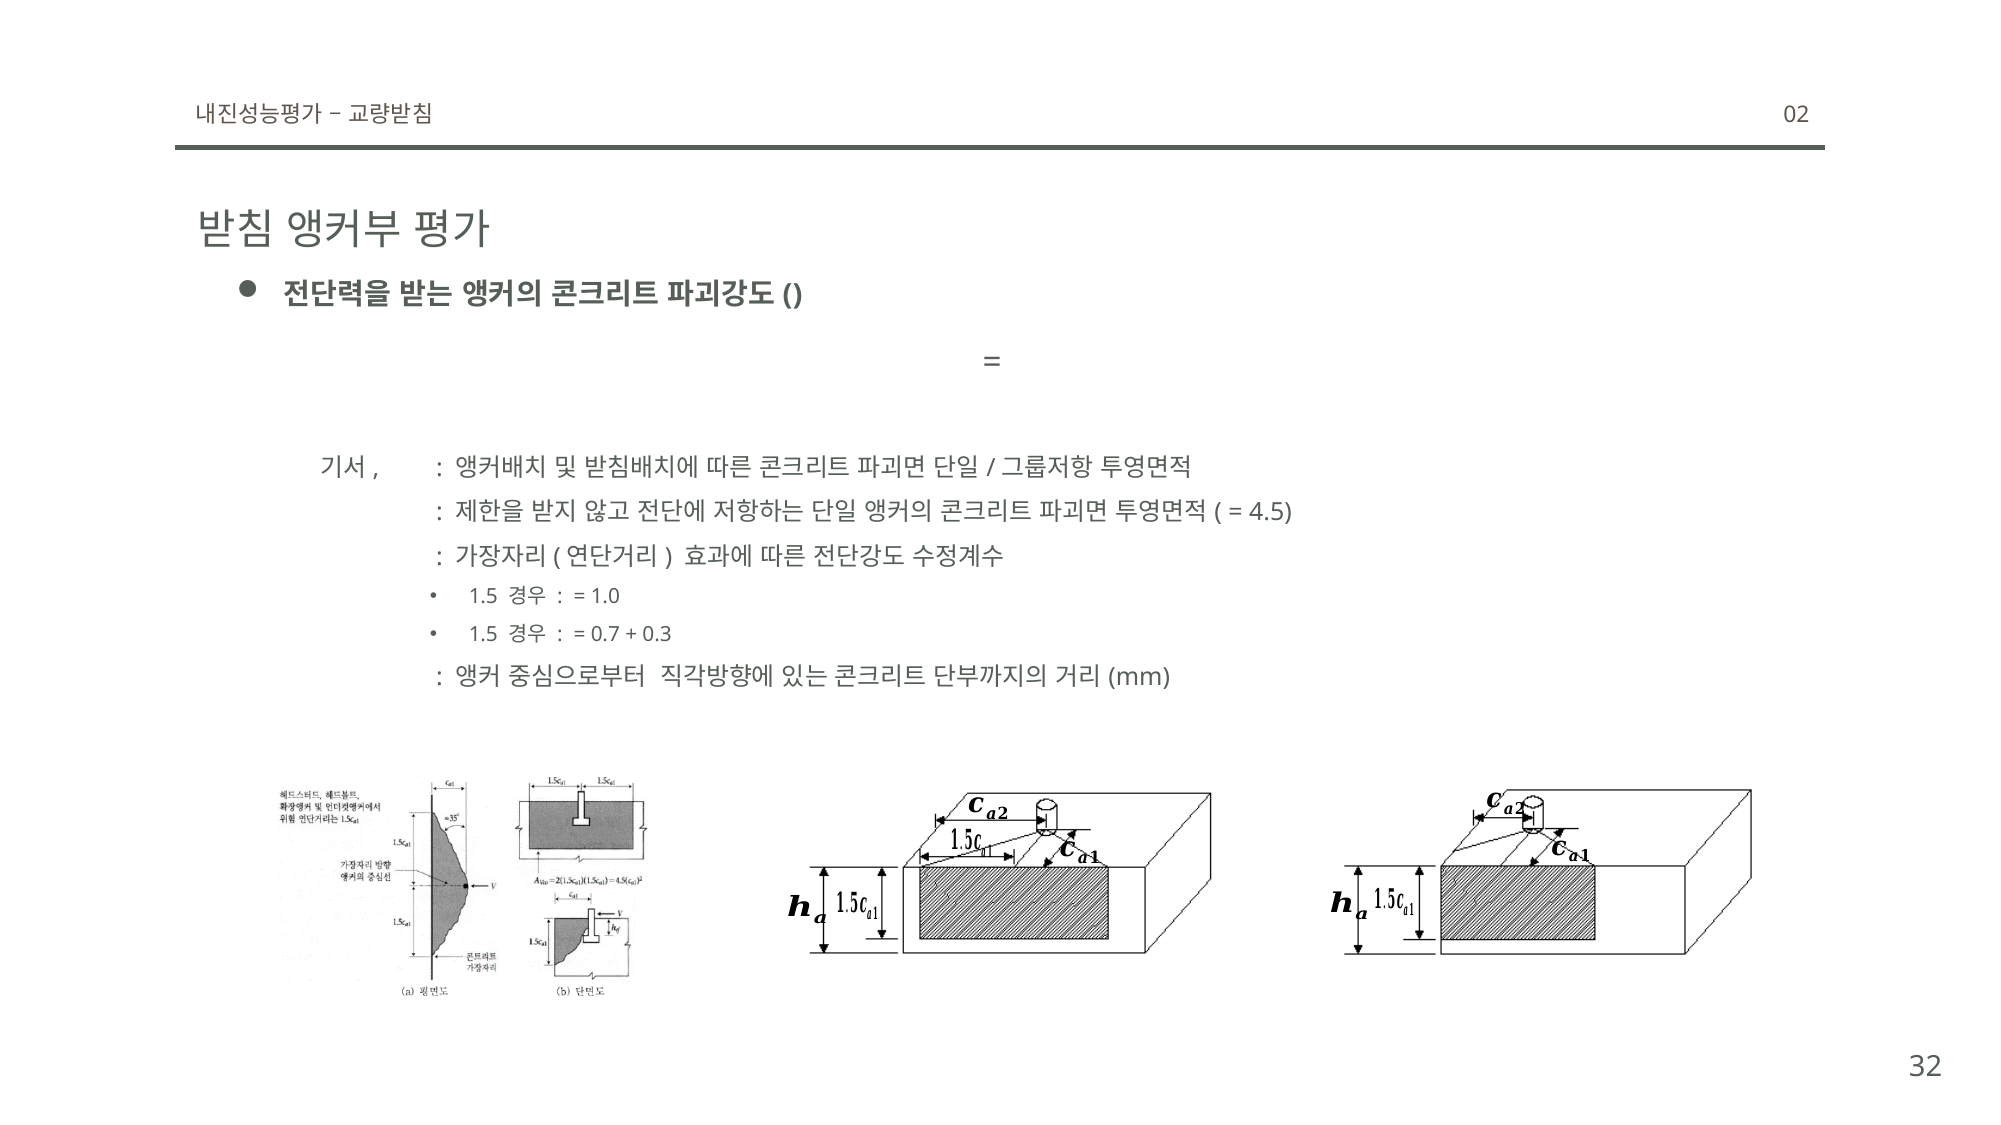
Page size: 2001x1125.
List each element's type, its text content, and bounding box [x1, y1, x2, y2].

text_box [1329, 781, 1765, 962]
text_box 받침 앵커부 평가 [182, 195, 506, 260]
text_box 32 [1894, 1039, 1958, 1090]
picture [269, 765, 670, 1002]
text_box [167, 91, 1825, 135]
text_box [786, 781, 1222, 963]
